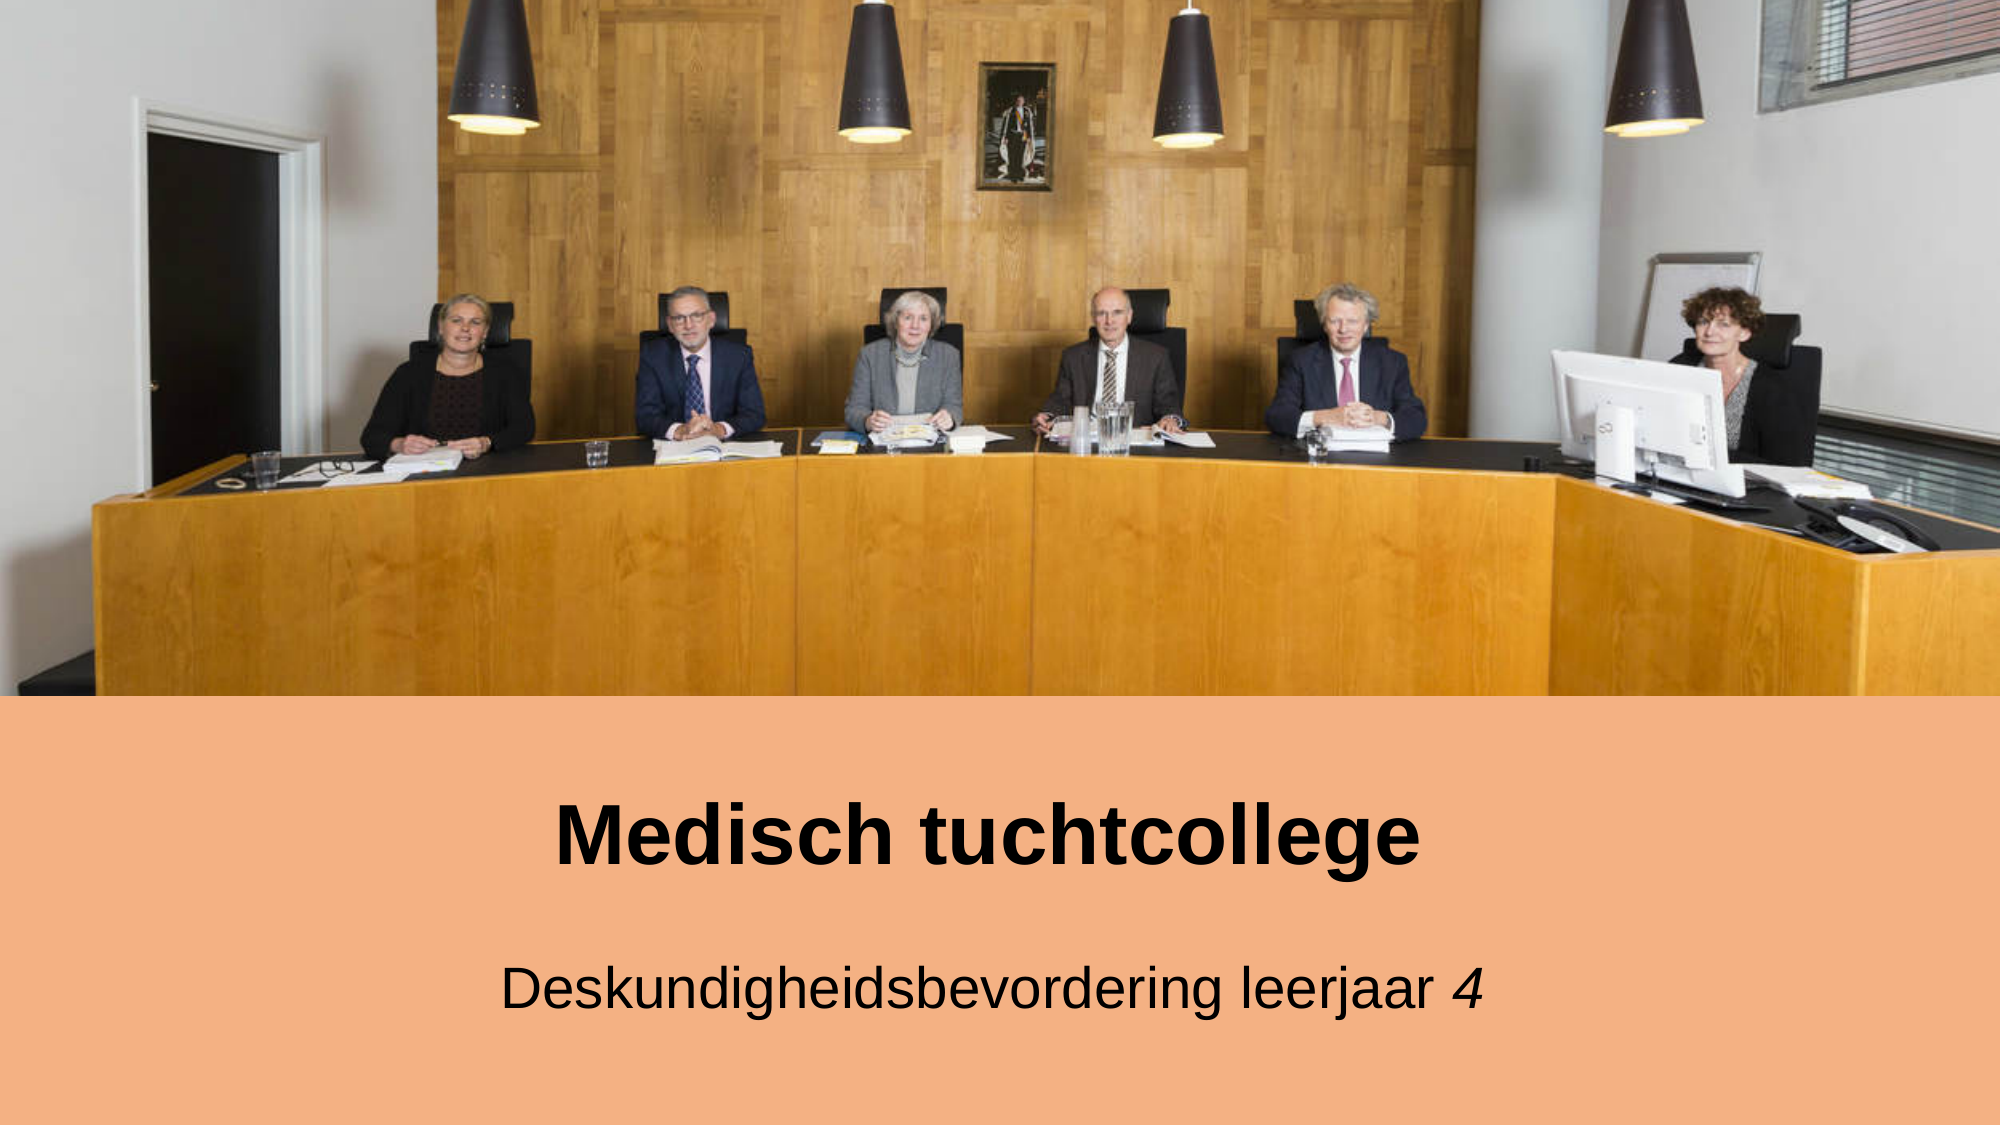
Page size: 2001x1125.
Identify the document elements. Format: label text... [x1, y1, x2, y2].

subtitle Deskundigheidsbevordering leerjaar 4 [106, 950, 1895, 1043]
picture [0, 0, 2000, 696]
title Medisch tuchtcollege [106, 747, 1895, 891]
